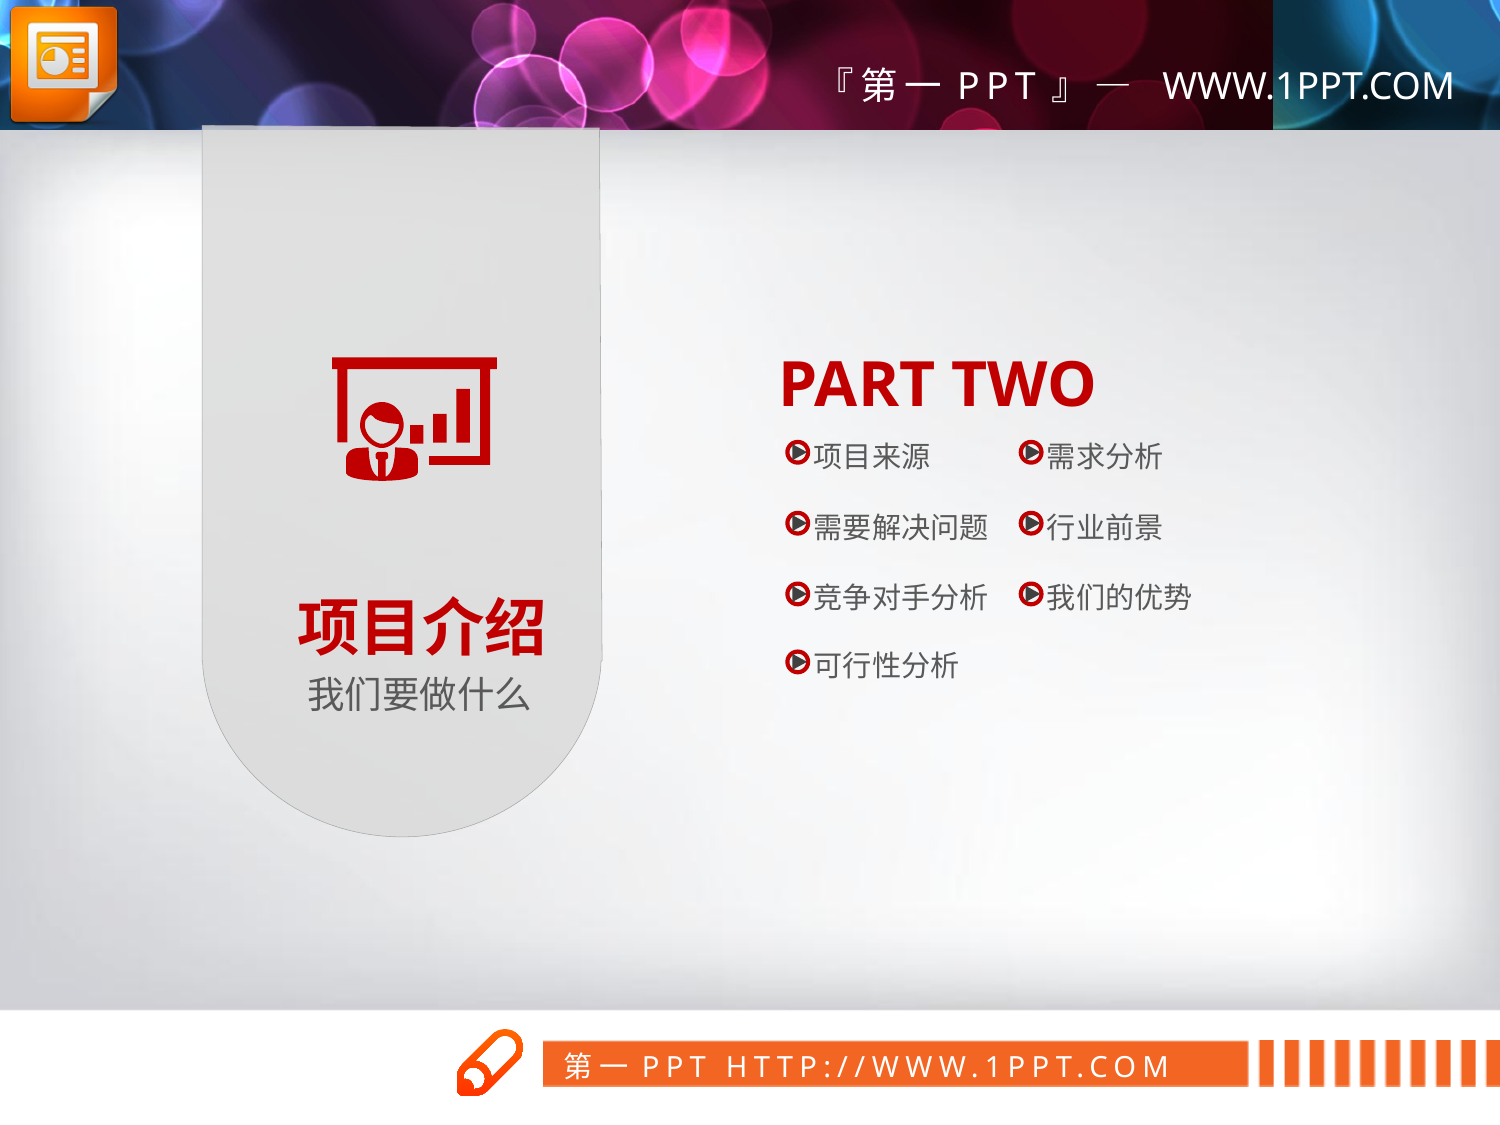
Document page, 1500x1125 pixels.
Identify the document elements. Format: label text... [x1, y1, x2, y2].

picture [543, 1040, 1500, 1087]
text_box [787, 437, 965, 474]
text_box [202, 125, 603, 837]
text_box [787, 579, 1019, 616]
text_box [346, 447, 418, 481]
text_box [332, 357, 497, 465]
text_box PART TWO [767, 352, 1211, 411]
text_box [1020, 437, 1198, 474]
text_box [1020, 579, 1198, 616]
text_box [787, 647, 965, 684]
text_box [787, 508, 1019, 545]
text_box 我们要做什么 [282, 664, 557, 724]
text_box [1020, 508, 1198, 545]
picture [0, 0, 1500, 1012]
text_box 项目介绍 [245, 595, 600, 655]
